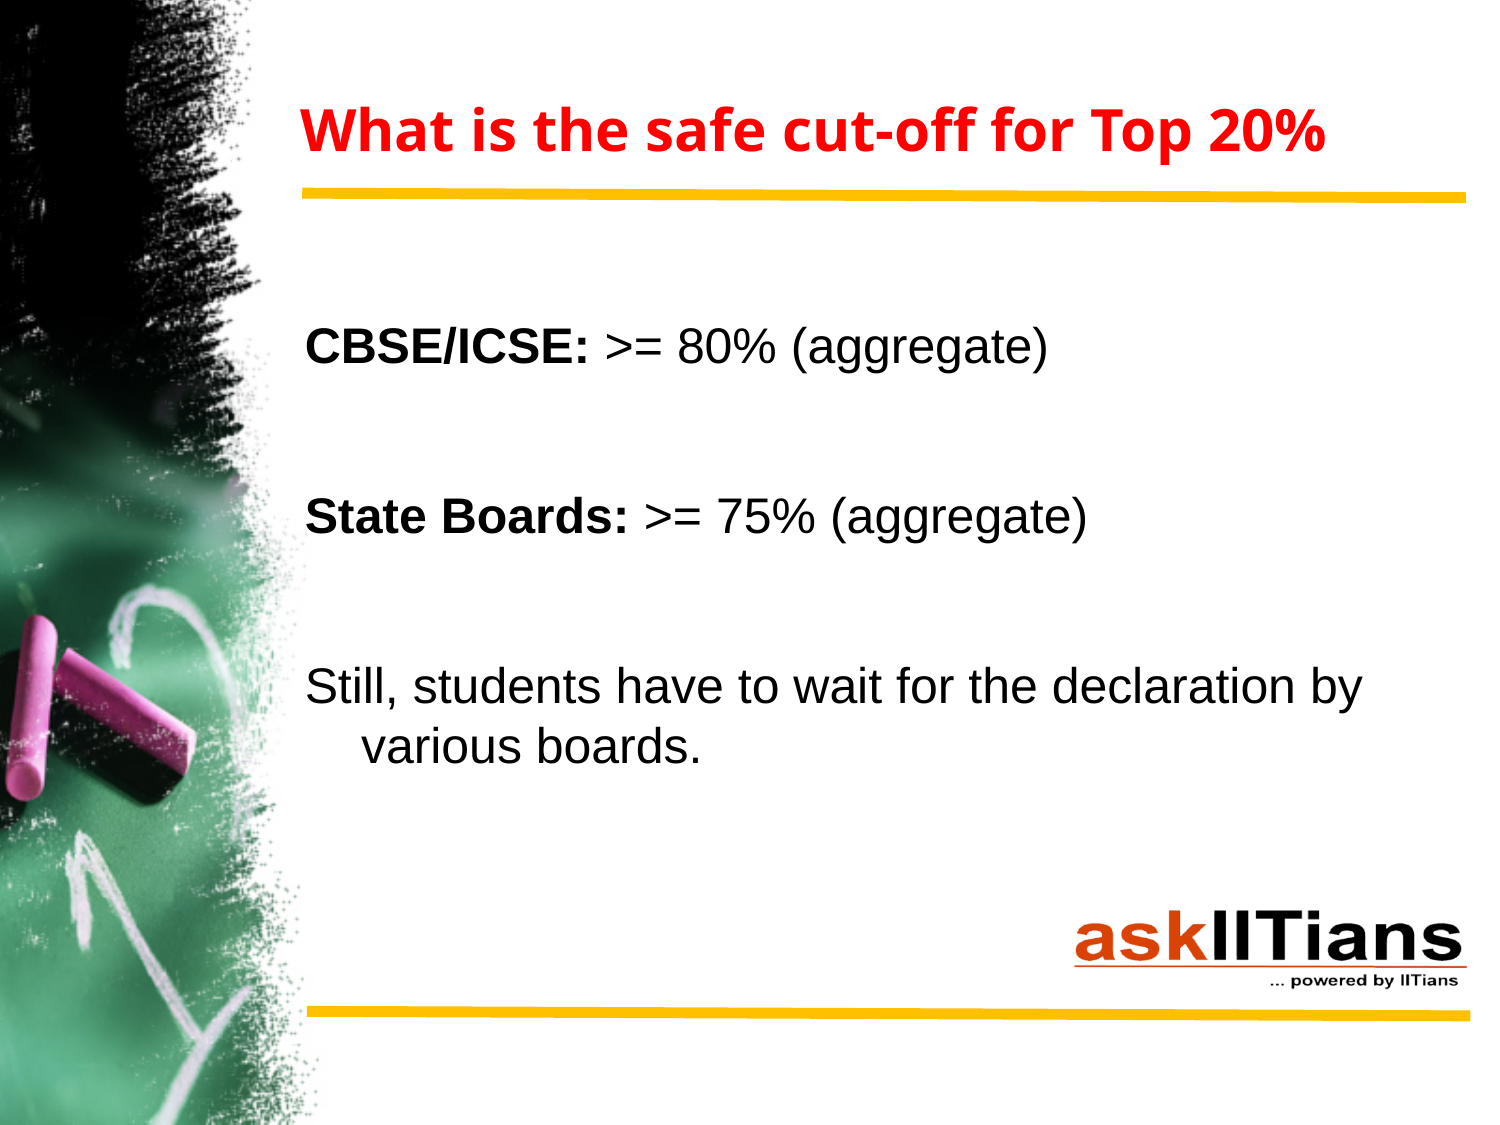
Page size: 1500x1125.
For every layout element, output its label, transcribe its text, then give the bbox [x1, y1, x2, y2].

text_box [306, 1011, 946, 1017]
title What is the safe cut-off for Top 20% [284, 58, 1471, 197]
list CBSE/ICSE: >= 80% (aggregate) State Boards: >= 75% (aggregate) Still, students have to wait for the declaration by various boards. [289, 305, 1440, 817]
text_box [301, 192, 1467, 198]
picture [0, 0, 1500, 1125]
